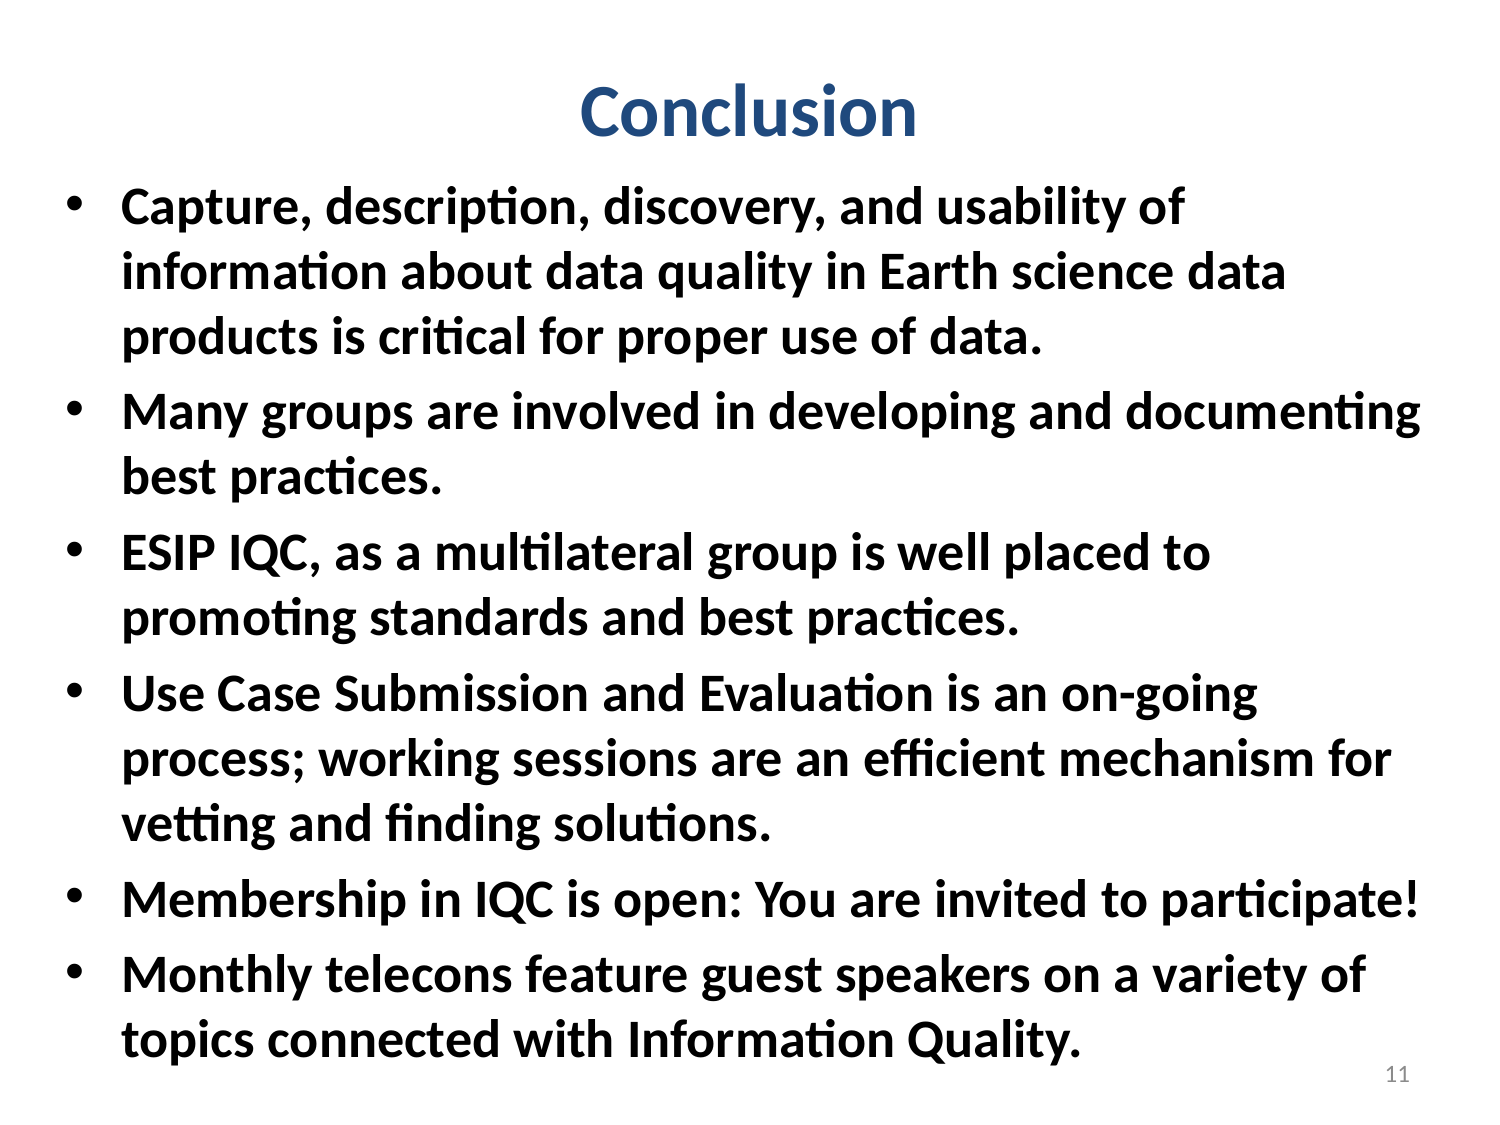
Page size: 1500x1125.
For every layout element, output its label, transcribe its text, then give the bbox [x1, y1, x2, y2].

slide_number 11 [1074, 1042, 1425, 1103]
title Conclusion [37, 50, 1463, 163]
list Capture, description, discovery, and usability of information about data quality in Earth science data products is critical for proper use of data. Many groups are involved in developing and documenting best practices. ESIP IQC, as a multilateral group is well placed to promoting standards and best practices. Use Case Submission and Evaluation is an on-going process; working sessions are an efficient mechanism for vetting and finding solutions. Membership in IQC is open: You are invited to participate! Monthly telecons feature guest speakers on a variety of topics connected with Information Quality. [50, 162, 1450, 1050]
